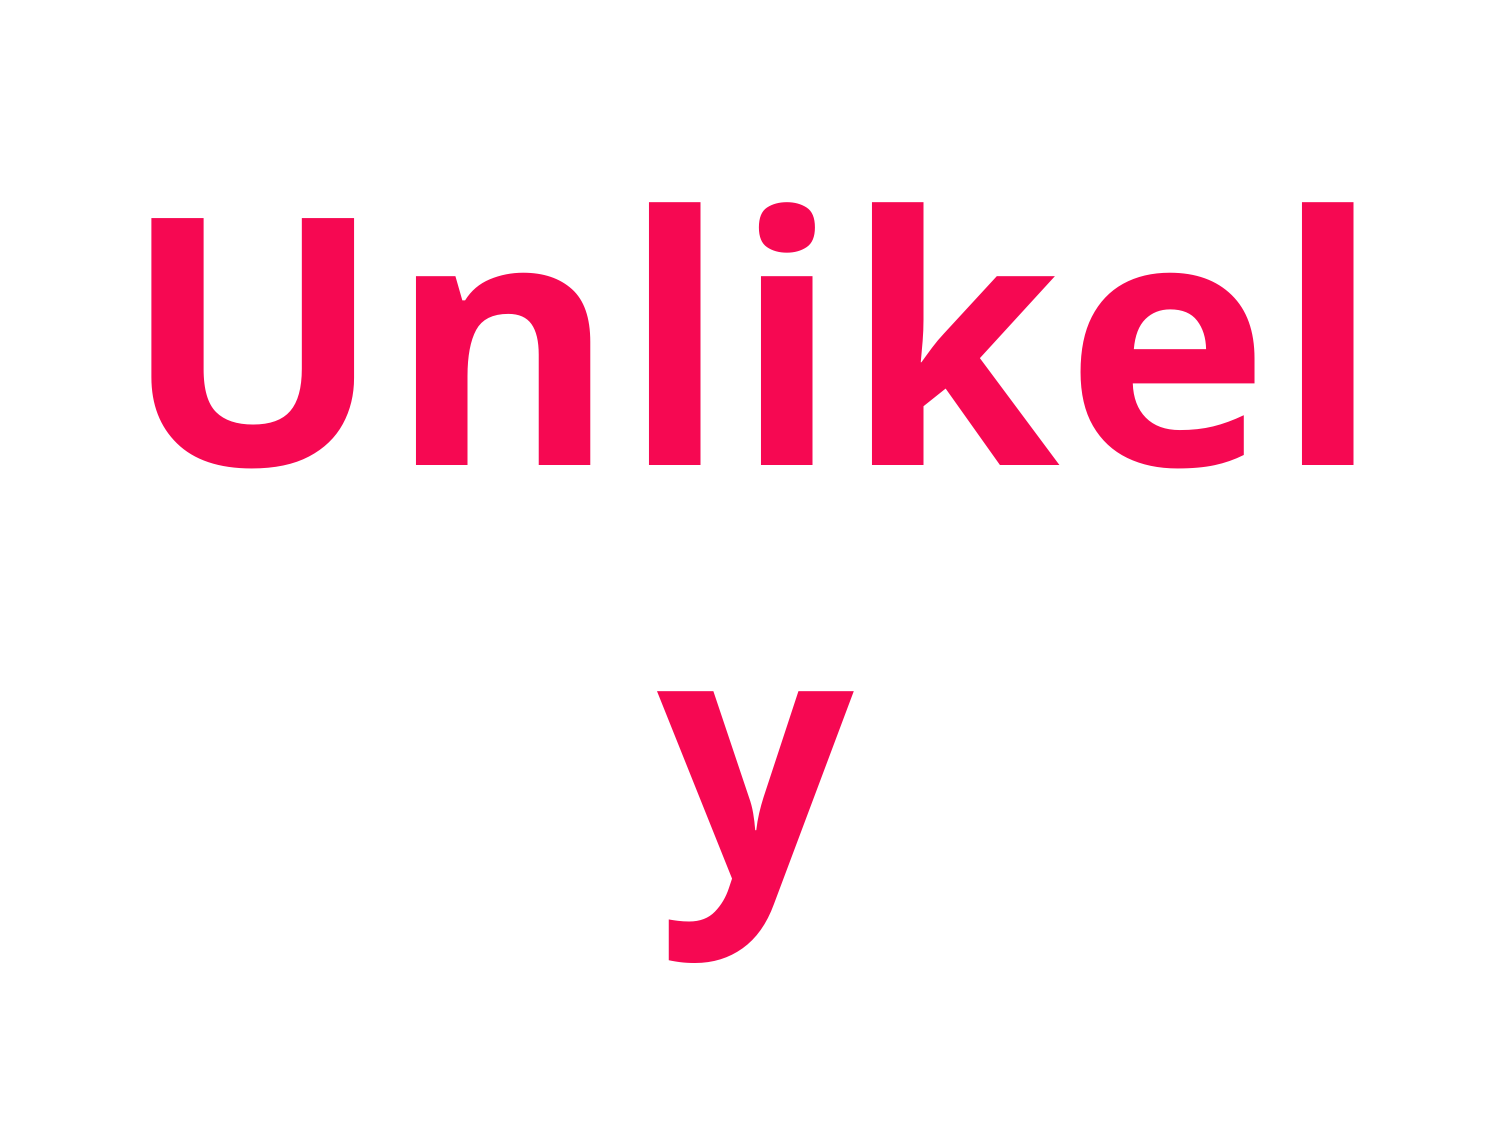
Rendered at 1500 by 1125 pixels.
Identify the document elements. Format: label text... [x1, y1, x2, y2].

text_box Unlikely [37, 112, 1475, 958]
